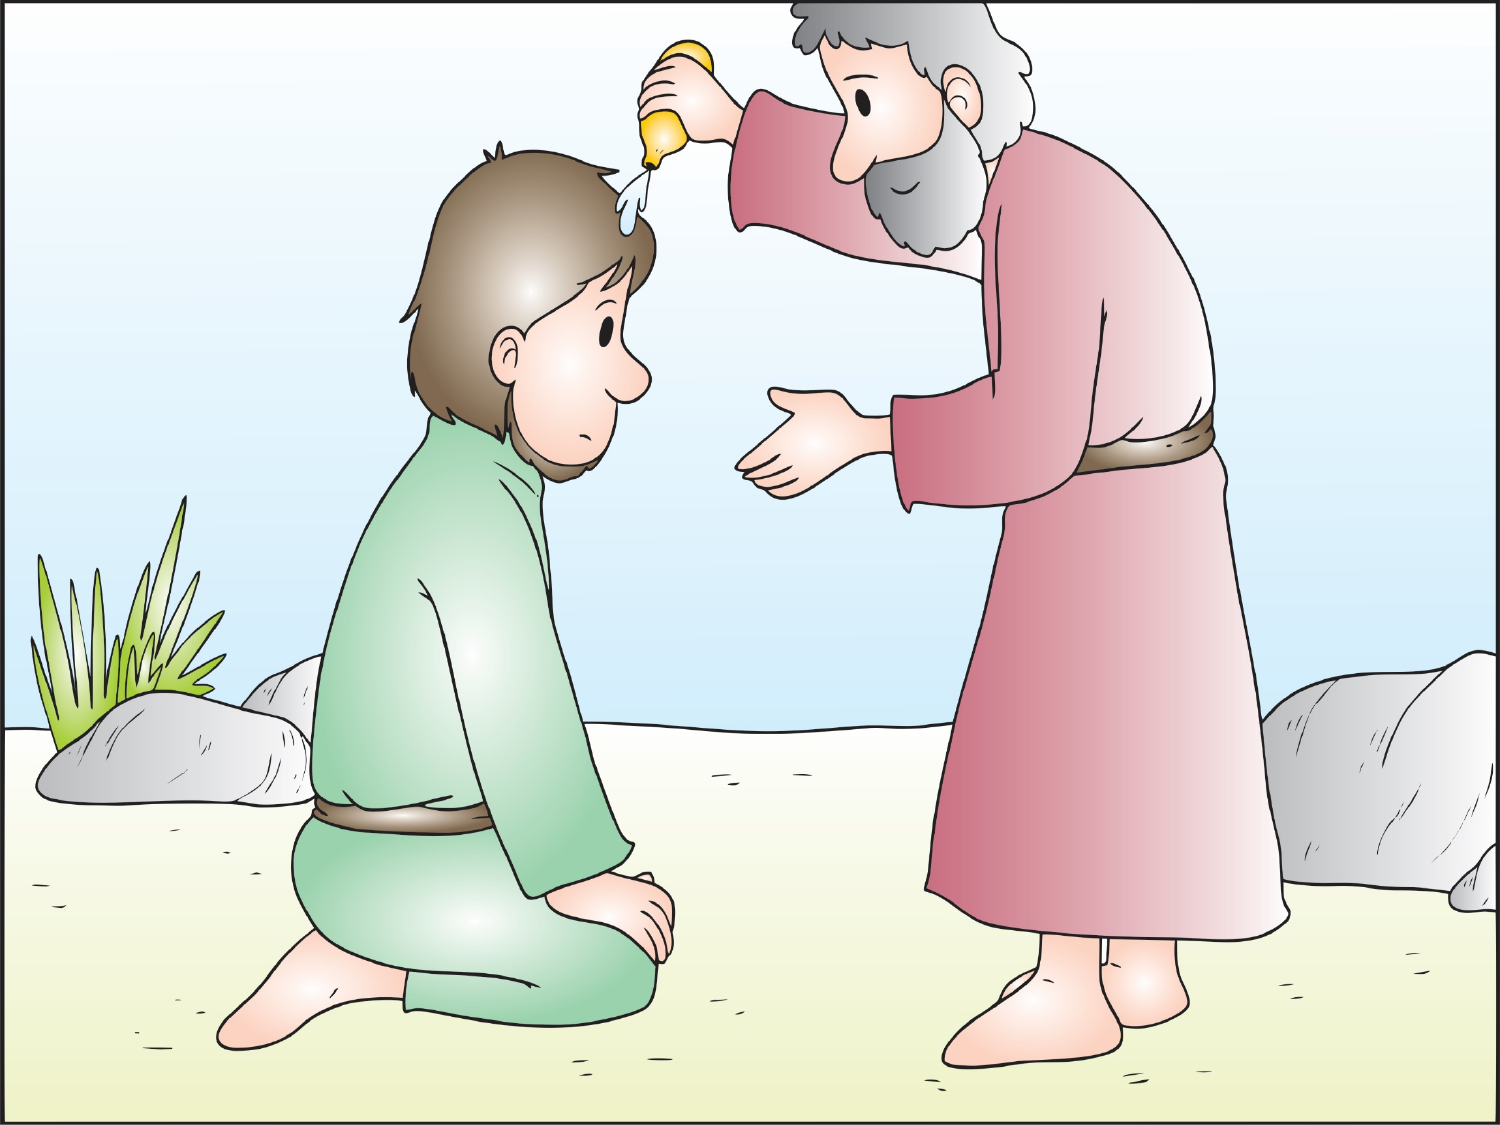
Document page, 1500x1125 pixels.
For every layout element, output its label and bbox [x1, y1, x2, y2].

list [0, 0, 1500, 1125]
